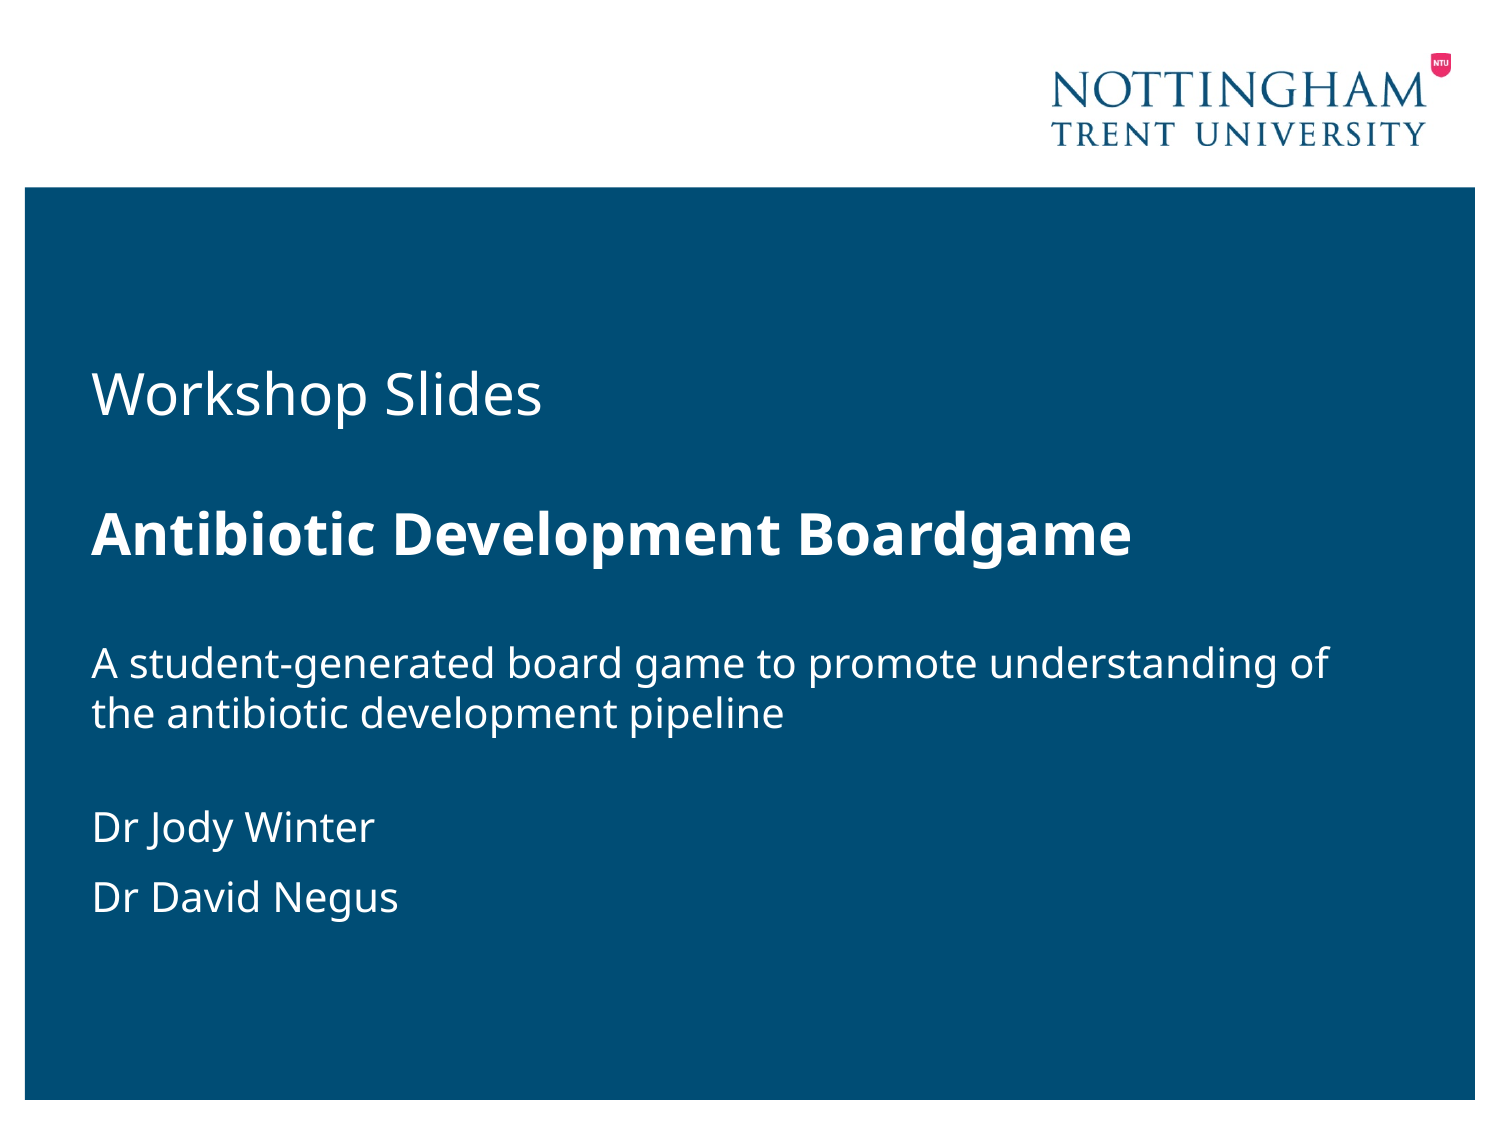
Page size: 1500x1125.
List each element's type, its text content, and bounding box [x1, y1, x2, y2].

picture [333, 513, 341, 518]
picture [1093, 656, 1105, 677]
picture [687, 656, 691, 677]
picture [899, 656, 910, 677]
picture [1231, 656, 1235, 677]
picture [556, 706, 574, 728]
picture [346, 656, 350, 677]
picture [1175, 656, 1187, 677]
picture [449, 656, 467, 678]
picture [396, 656, 407, 677]
picture [631, 523, 678, 554]
picture [1256, 656, 1274, 687]
picture [600, 647, 619, 678]
picture [194, 706, 212, 727]
picture [200, 513, 208, 518]
picture [511, 647, 529, 678]
picture [1006, 656, 1010, 677]
picture [632, 706, 651, 737]
picture [941, 651, 953, 678]
picture [594, 523, 623, 568]
picture [433, 651, 445, 678]
picture [838, 523, 868, 555]
picture [912, 523, 932, 554]
picture [540, 513, 548, 554]
picture [519, 706, 550, 727]
picture [686, 523, 714, 555]
picture [169, 706, 186, 727]
picture [662, 656, 679, 678]
picture [1193, 647, 1212, 678]
picture [1109, 656, 1124, 678]
picture [254, 513, 262, 518]
picture [388, 706, 406, 727]
picture [992, 656, 1005, 678]
picture [192, 647, 211, 678]
picture [437, 523, 465, 555]
picture [802, 514, 832, 554]
picture [1008, 523, 1035, 555]
picture [493, 706, 511, 737]
picture [371, 656, 389, 678]
picture [322, 656, 340, 678]
picture [254, 524, 262, 554]
picture [136, 523, 164, 554]
picture [245, 697, 264, 727]
picture [200, 524, 208, 554]
picture [1069, 656, 1087, 678]
picture [397, 514, 430, 554]
picture [837, 656, 849, 677]
picture [1101, 523, 1129, 555]
picture [92, 514, 130, 554]
picture [432, 706, 450, 727]
picture [217, 513, 246, 555]
picture [296, 656, 315, 687]
picture [218, 656, 236, 678]
picture [411, 656, 427, 678]
picture [585, 656, 597, 677]
title Workshop Slides Antibiotic Development Boardgame A student-generated board game to promote understanding of the antibiotic development pipeline [76, 349, 1352, 513]
picture [352, 656, 364, 677]
picture [409, 706, 428, 727]
picture [349, 523, 373, 555]
picture [1237, 656, 1249, 677]
picture [1043, 647, 1062, 678]
picture [758, 651, 770, 678]
picture [1316, 647, 1330, 677]
picture [243, 656, 261, 677]
picture [740, 706, 757, 727]
picture [581, 706, 585, 727]
picture [535, 656, 555, 678]
picture [1018, 656, 1036, 677]
picture [560, 656, 577, 678]
picture [304, 701, 317, 727]
picture [758, 517, 779, 555]
picture [332, 706, 346, 727]
picture [853, 656, 872, 678]
picture [725, 656, 743, 678]
picture [1144, 656, 1161, 678]
picture [774, 656, 794, 678]
picture [473, 647, 492, 678]
picture [281, 706, 300, 727]
picture [917, 656, 936, 678]
picture [362, 697, 381, 727]
picture [1169, 656, 1173, 677]
picture [131, 656, 146, 678]
picture [504, 523, 532, 555]
picture [150, 651, 162, 678]
picture [707, 656, 718, 677]
picture [333, 524, 341, 554]
picture [587, 706, 599, 727]
picture [972, 523, 1001, 568]
picture [604, 701, 616, 728]
subtitle Dr Jody Winter Dr David Negus [76, 727, 473, 1125]
picture [1046, 523, 1093, 554]
picture [957, 656, 975, 678]
picture [693, 656, 706, 677]
picture [217, 701, 229, 727]
picture [468, 524, 499, 554]
picture [693, 706, 711, 728]
picture [1292, 656, 1312, 678]
picture [93, 649, 116, 677]
picture [935, 513, 964, 555]
picture [466, 706, 486, 728]
picture [874, 523, 901, 555]
picture [270, 523, 300, 555]
picture [266, 651, 278, 678]
picture [93, 701, 105, 727]
picture [812, 656, 830, 687]
picture [637, 656, 656, 687]
picture [110, 697, 128, 727]
picture [764, 706, 782, 728]
picture [556, 523, 586, 555]
picture [171, 517, 192, 555]
picture [669, 706, 688, 737]
picture [885, 656, 898, 677]
picture [1128, 651, 1140, 678]
picture [168, 656, 185, 678]
picture [879, 656, 883, 677]
picture [135, 706, 153, 727]
picture [1051, 53, 1451, 146]
picture [722, 523, 750, 554]
picture [305, 517, 326, 555]
